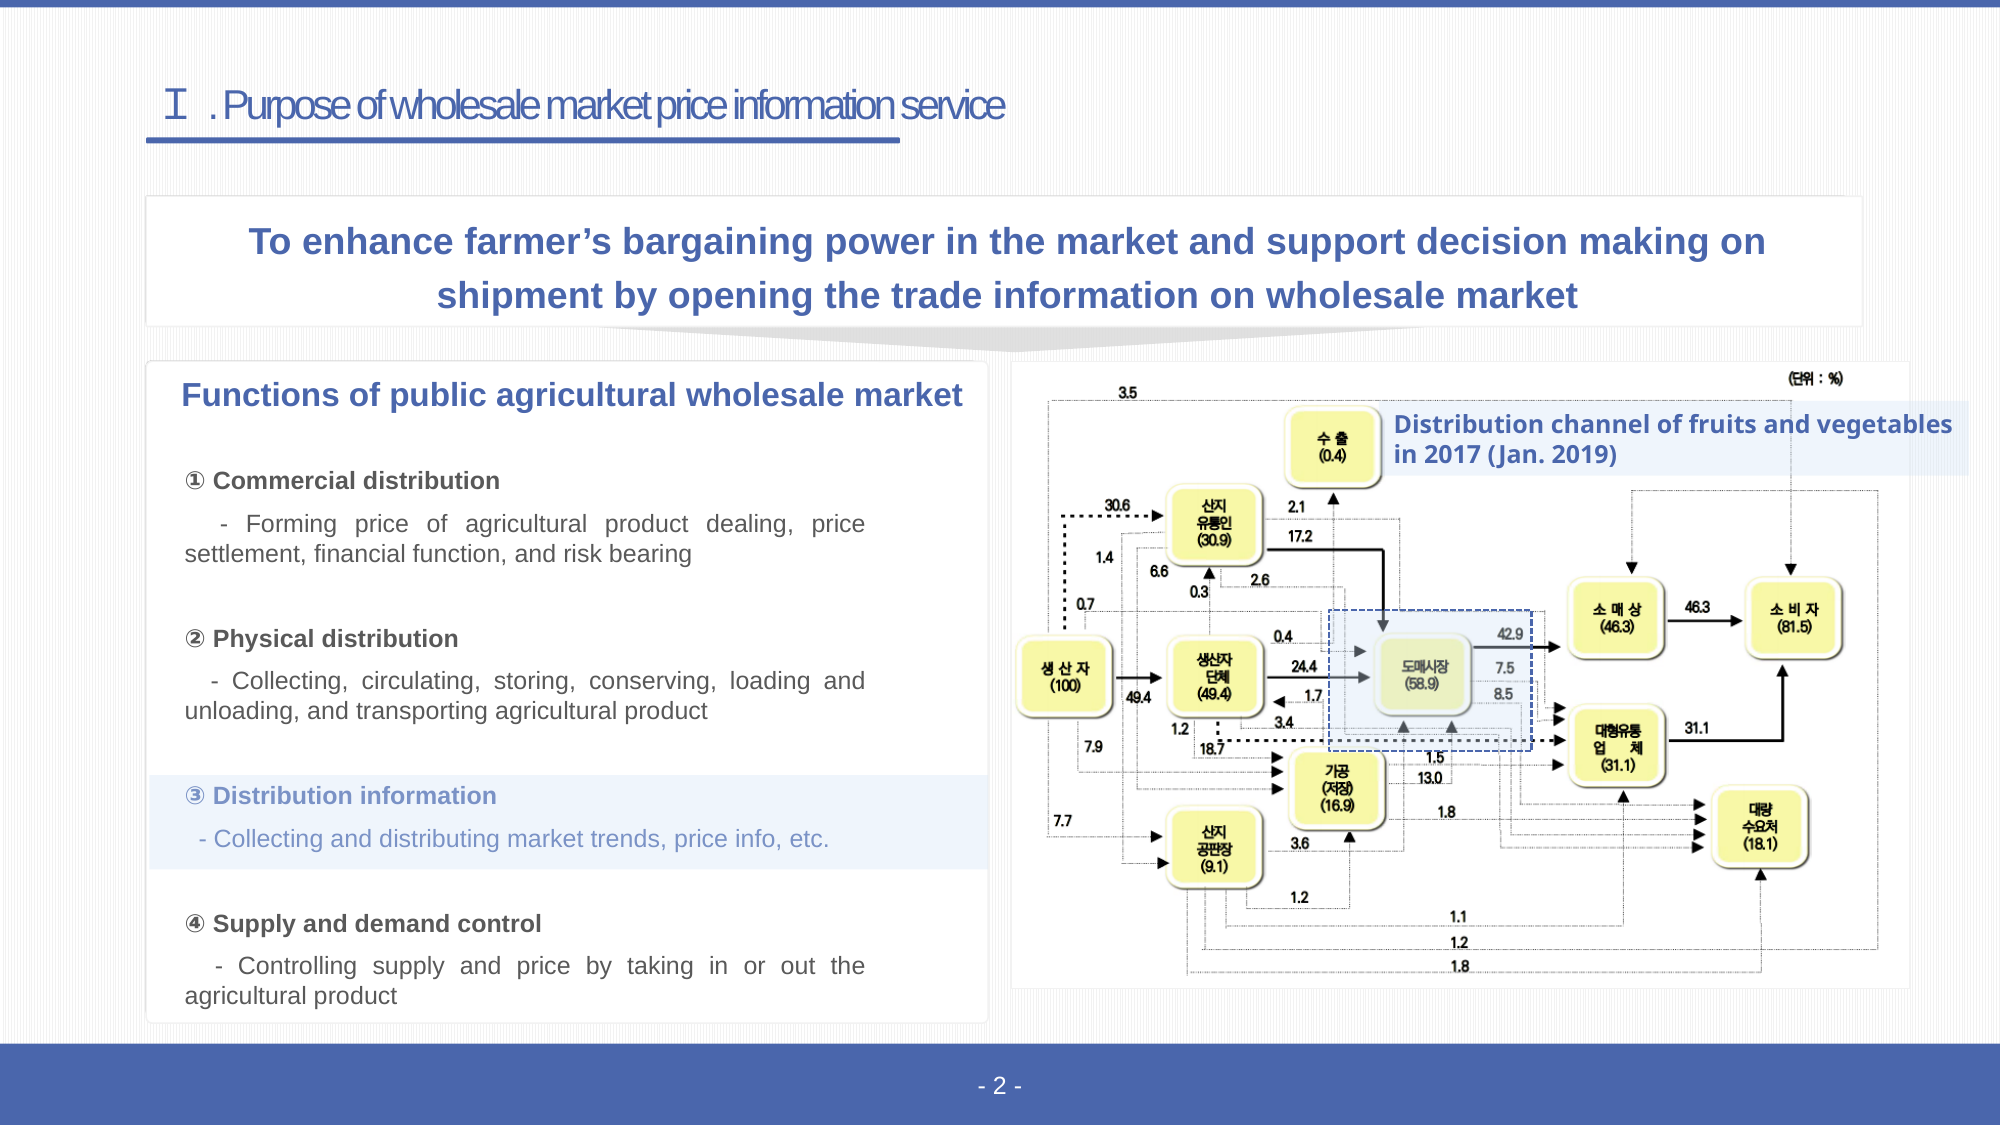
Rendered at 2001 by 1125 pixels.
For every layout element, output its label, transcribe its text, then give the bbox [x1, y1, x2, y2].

text_box - 2 - [0, 1041, 2000, 1125]
text_box Ｉ. Purpose of wholesale market price information service [138, 18, 1048, 137]
text_box Functions of public agricultural wholesale market [181, 372, 976, 499]
text_box [598, 327, 1425, 353]
text_box [144, 194, 1865, 329]
text_box To enhance farmer’s bargaining power in the market and support decision making on shipment by opening the trade information on wholesale market [224, 207, 1792, 319]
text_box Distribution channel of fruits and vegetables in 2017 (Jan. 2019) [1914, 400, 1969, 476]
text_box ① Commercial distribution - Forming price of agricultural product dealing, price settlement, financial function, and risk bearing ② Physical distribution - Collecting, circulating, storing, conserving, loading and unloading, and transporting agricultural product ③ Distribution information - Collecting and distributing market trends, price info, etc. ④ Supply and demand control - Controlling supply and price by taking in or out the agricultural product [169, 457, 882, 773]
text_box [0, 0, 2000, 10]
text_box [144, 137, 902, 146]
picture [1011, 360, 1910, 989]
text_box [144, 359, 991, 1026]
text_box [147, 773, 990, 872]
text_box ① Commercial distribution - Forming price of agricultural product dealing, price settlement, financial function, and risk bearing ② Physical distribution - Collecting, circulating, storing, conserving, loading and unloading, and transporting agricultural product ③ Distribution information - Collecting and distributing market trends, price info, etc. ④ Supply and demand control - Controlling supply and price by taking in or out the agricultural product [169, 872, 882, 1017]
